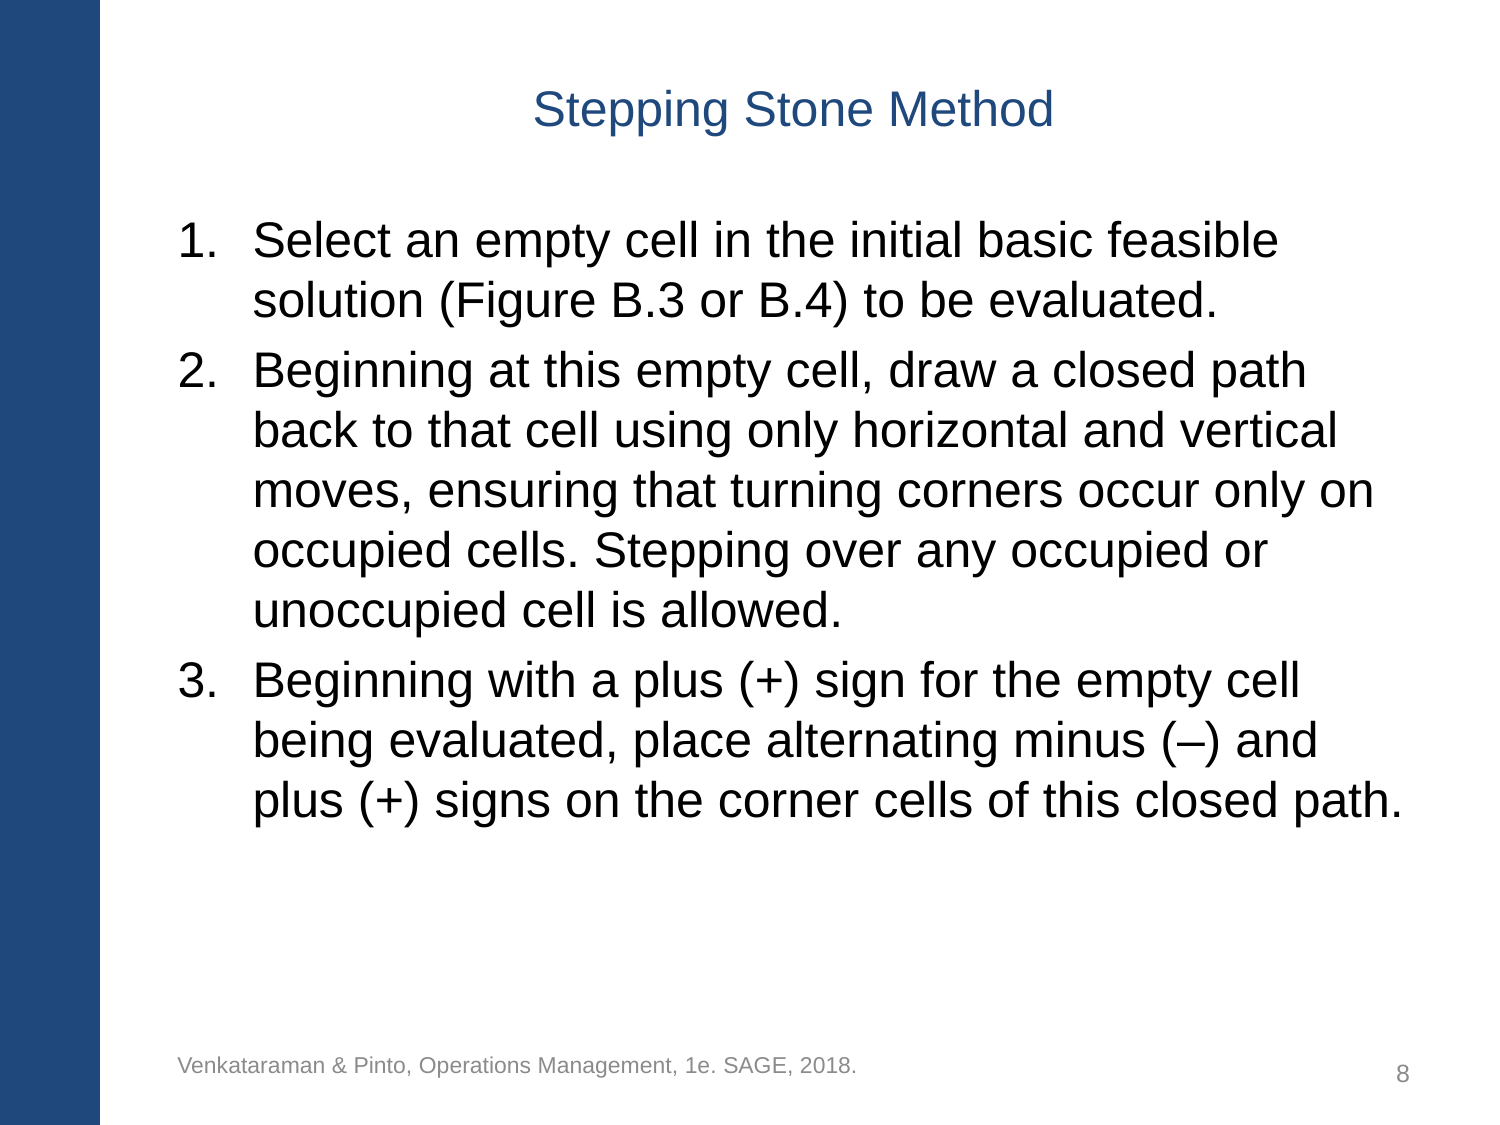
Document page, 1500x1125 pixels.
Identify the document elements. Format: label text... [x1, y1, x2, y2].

title Stepping Stone Method [162, 12, 1425, 200]
slide_number 8 [1350, 1042, 1425, 1103]
list Select an empty cell in the initial basic feasible solution (Figure B.3 or B.4) to be evaluated. Beginning at this empty cell, draw a closed path back to that cell using only horizontal and vertical moves, ensuring that turning corners occur only on occupied cells. Stepping over any occupied or unoccupied cell is allowed. Beginning with a plus (+) sign for the empty cell being evaluated, place alternating minus (–) and plus (+) signs on the corner cells of this closed path. [162, 200, 1425, 1025]
footer Venkataraman & Pinto, Operations Management, 1e. SAGE, 2018. [162, 1042, 1313, 1103]
